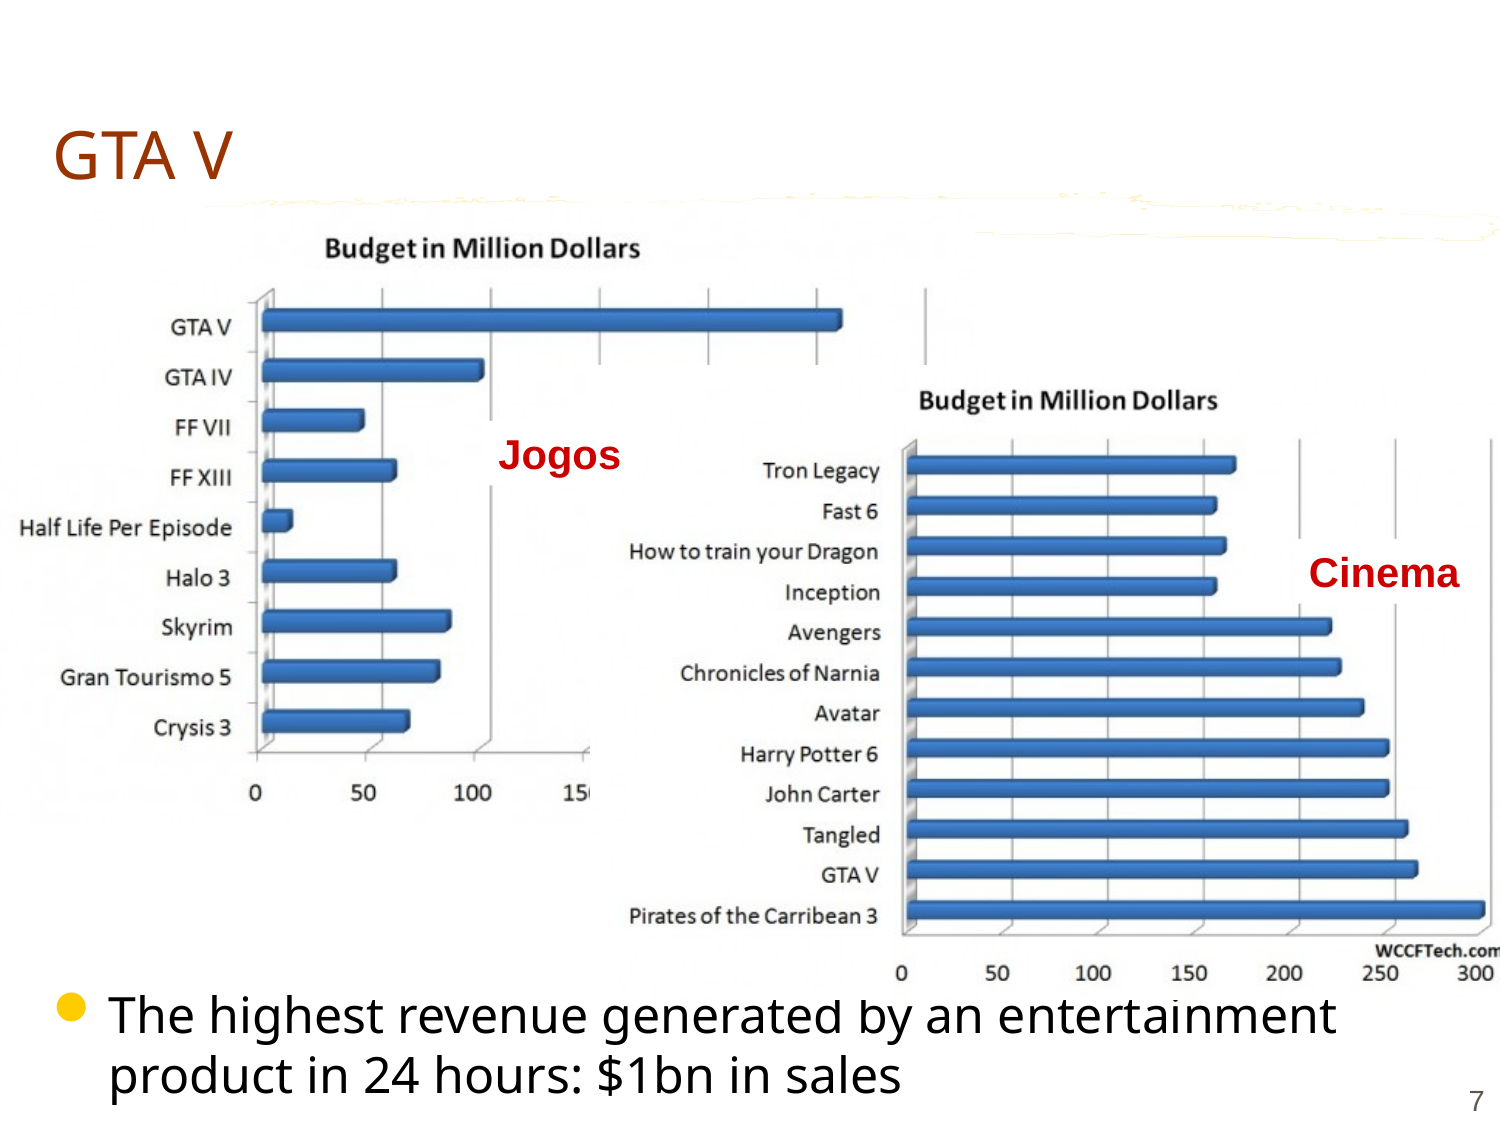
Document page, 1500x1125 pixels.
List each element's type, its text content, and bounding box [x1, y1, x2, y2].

picture [0, 207, 1500, 1000]
slide_number 7 [1187, 1049, 1500, 1125]
title GTA V [37, 12, 1434, 201]
list The highest revenue generated by an entertainment product in 24 hours: $1bn in sales [37, 975, 1476, 1118]
